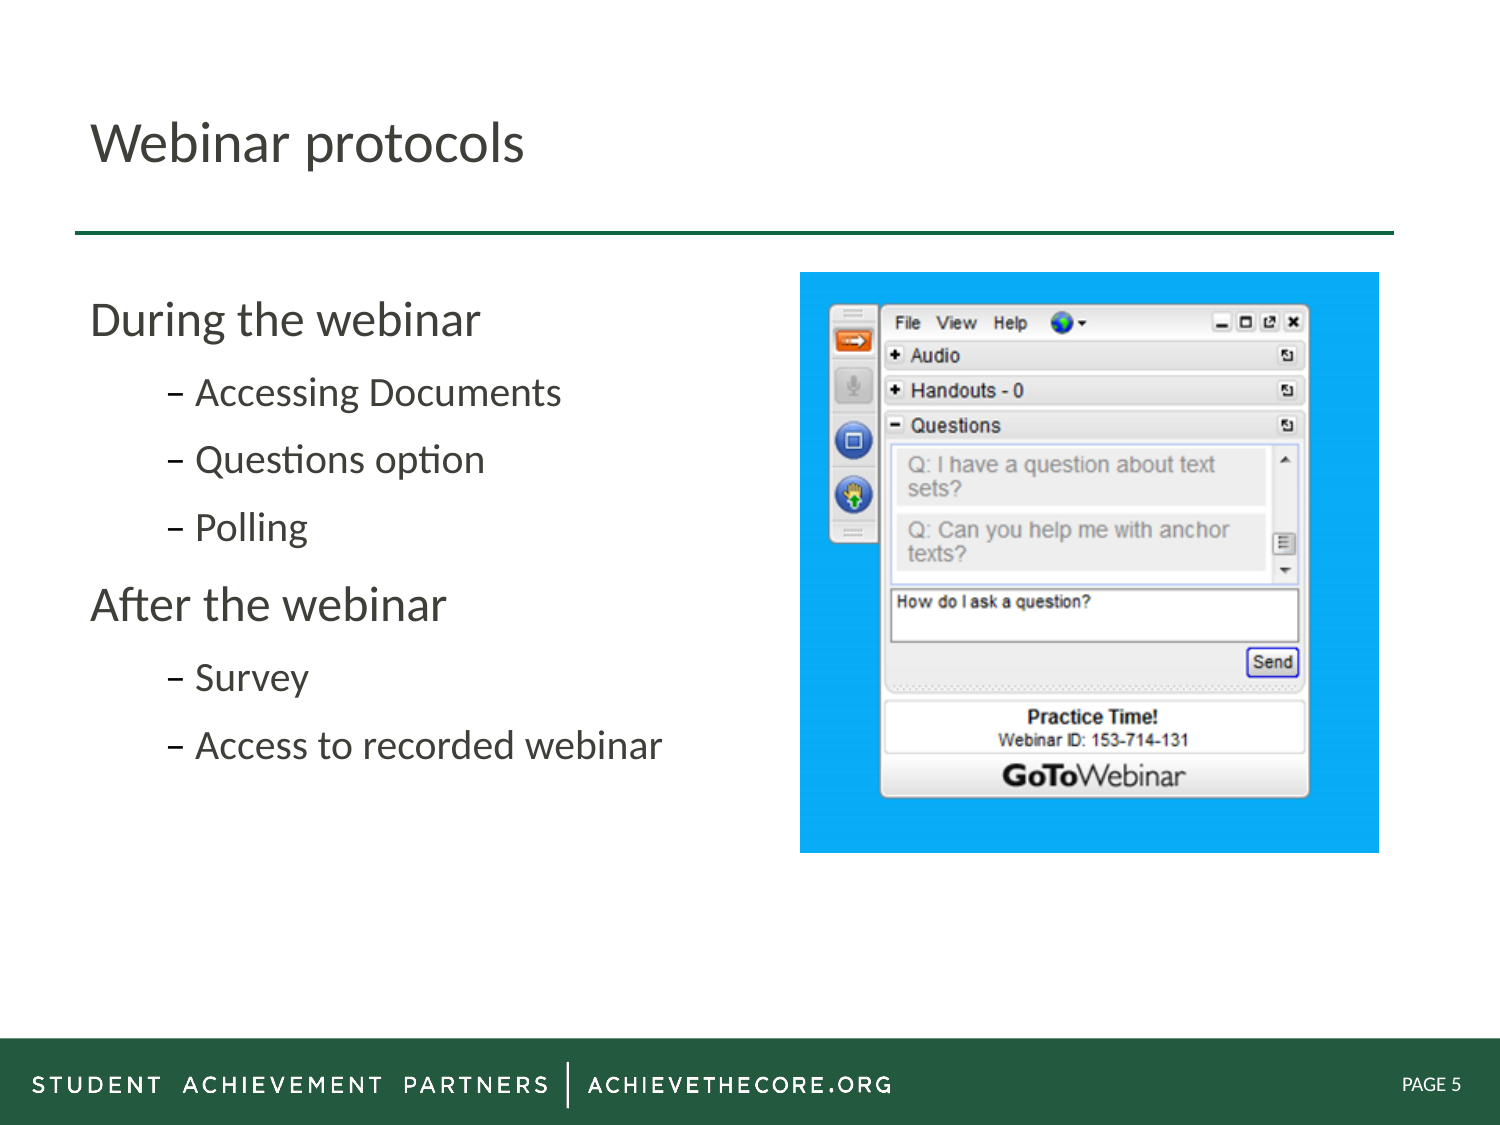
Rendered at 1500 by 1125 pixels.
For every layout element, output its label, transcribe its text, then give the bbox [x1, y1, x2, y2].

list During the webinar – Accessing Documents – Questions option – Polling After the webinar – Survey – Access to recorded webinar [75, 262, 831, 1005]
picture [12, 1055, 911, 1112]
picture [828, 304, 1310, 799]
title Webinar protocols [75, 45, 1425, 233]
